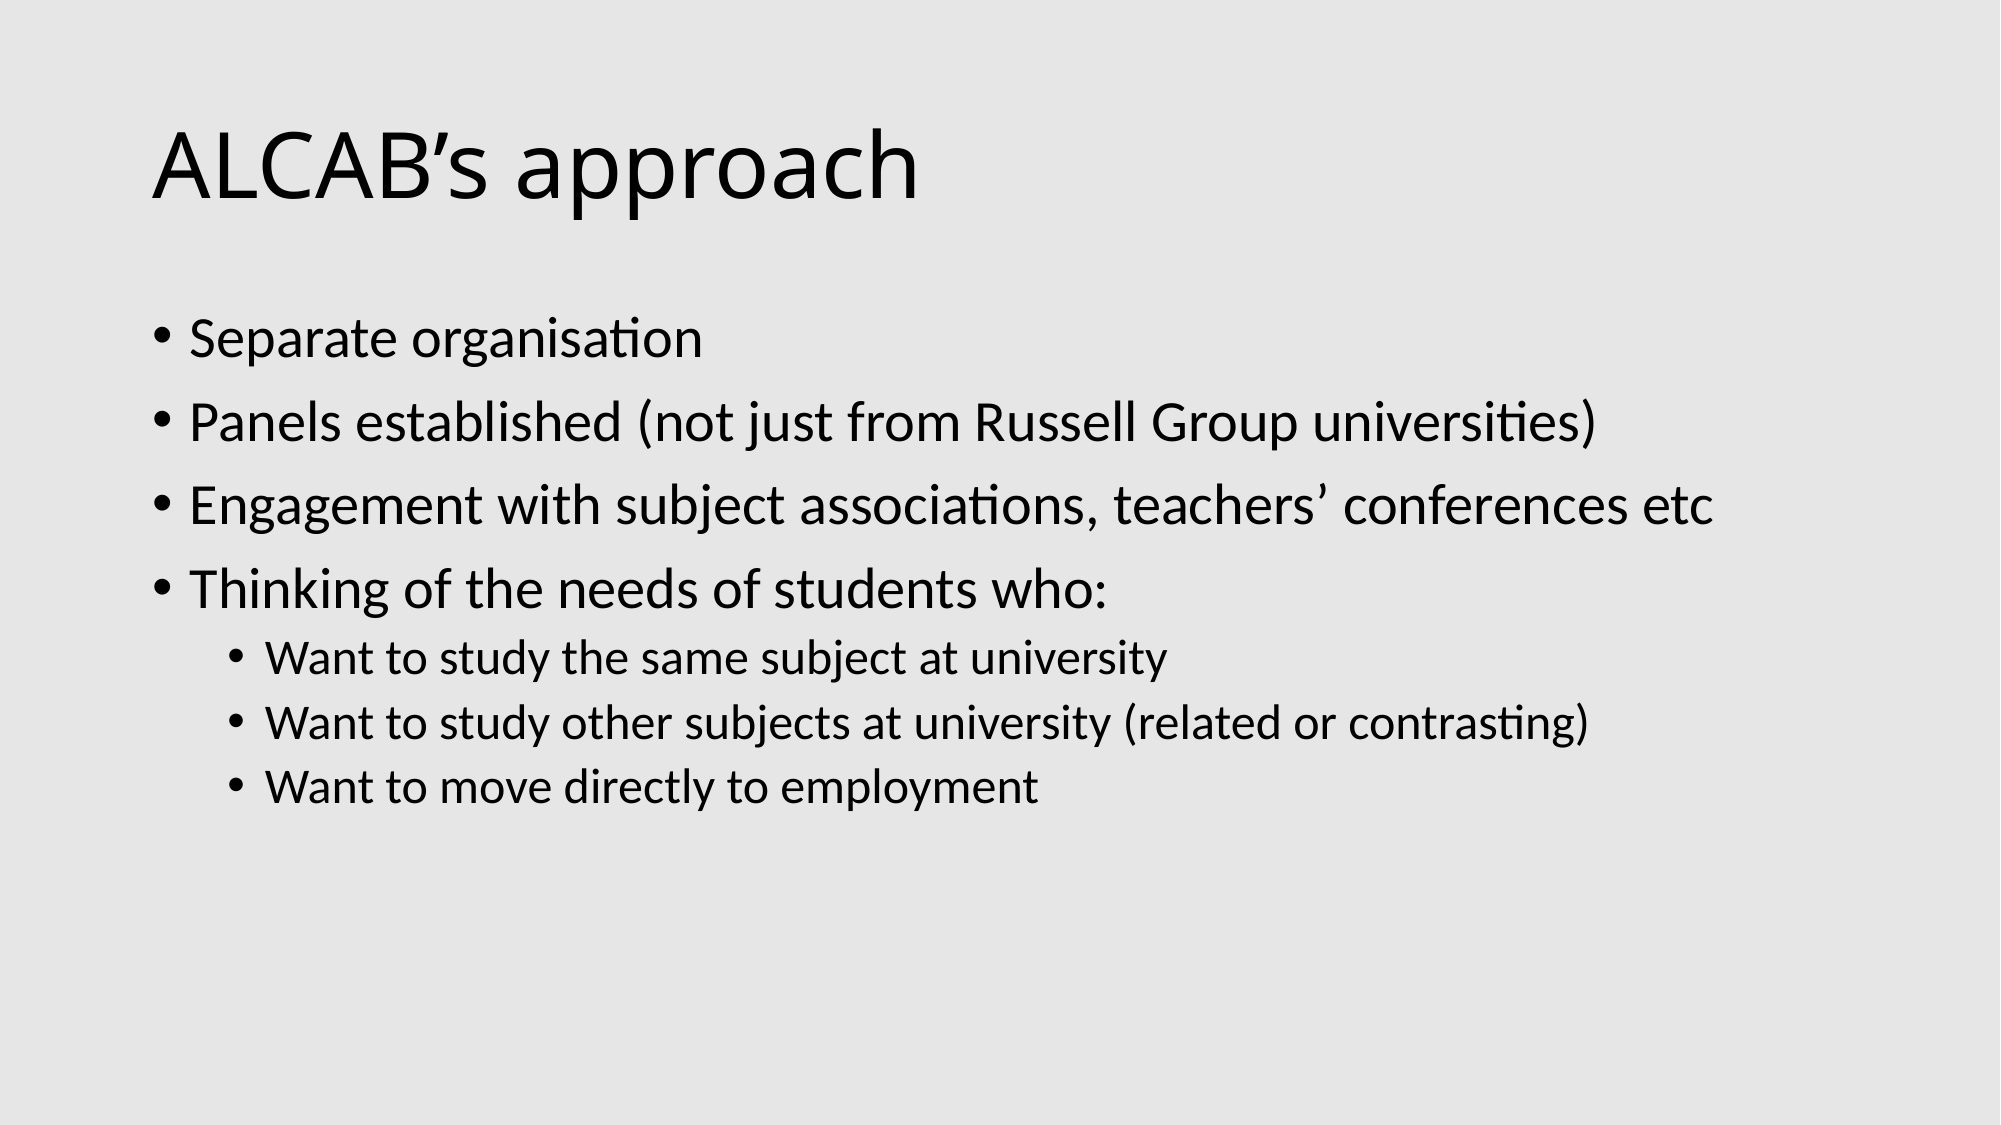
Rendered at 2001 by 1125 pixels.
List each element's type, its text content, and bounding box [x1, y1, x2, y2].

title ALCAB’s approach [137, 59, 1863, 278]
list Separate organisation Panels established (not just from Russell Group universities) Engagement with subject associations, teachers’ conferences etc Thinking of the needs of students who: Want to study the same subject at university Want to study other subjects at university (related or contrasting) Want to move directly to employment [137, 299, 1863, 1014]
